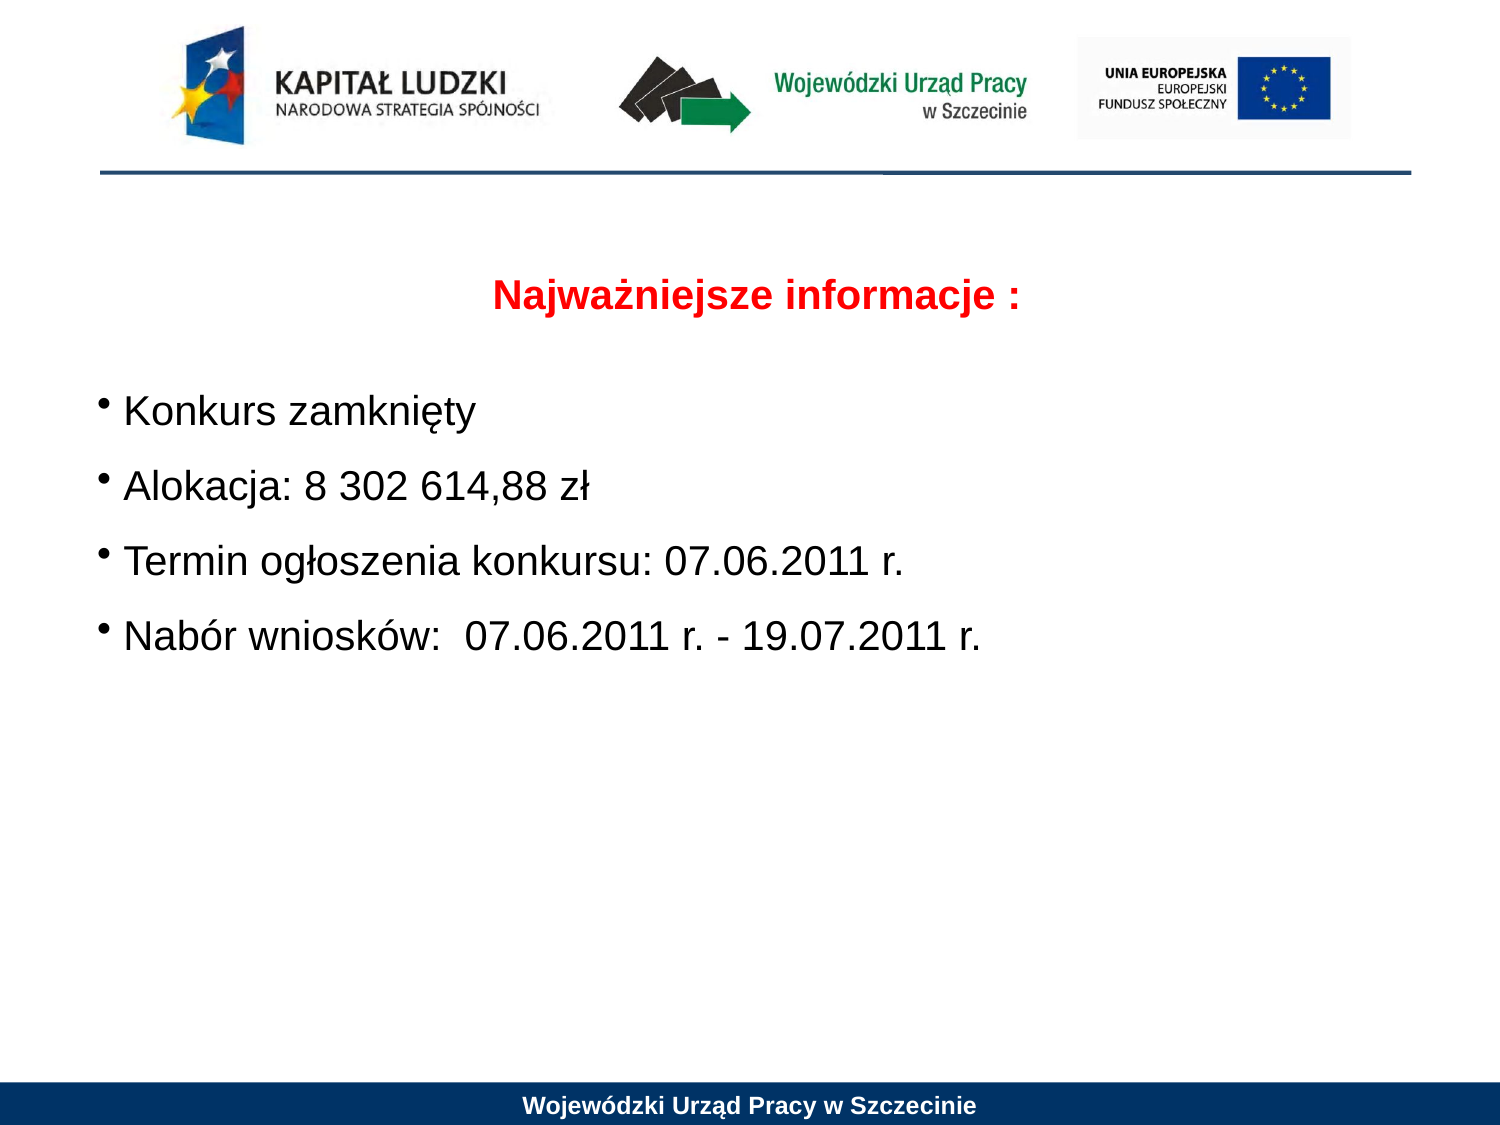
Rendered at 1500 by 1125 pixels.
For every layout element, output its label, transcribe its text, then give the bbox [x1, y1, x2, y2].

picture [159, 24, 1353, 149]
list Najważniejsze informacje : Konkurs zamknięty Alokacja: 8 302 614,88 zł Termin ogłoszenia konkursu: 07.06.2011 r. Nabór wniosków: 07.06.2011 r. - 19.07.2011 r. [81, 175, 1433, 894]
